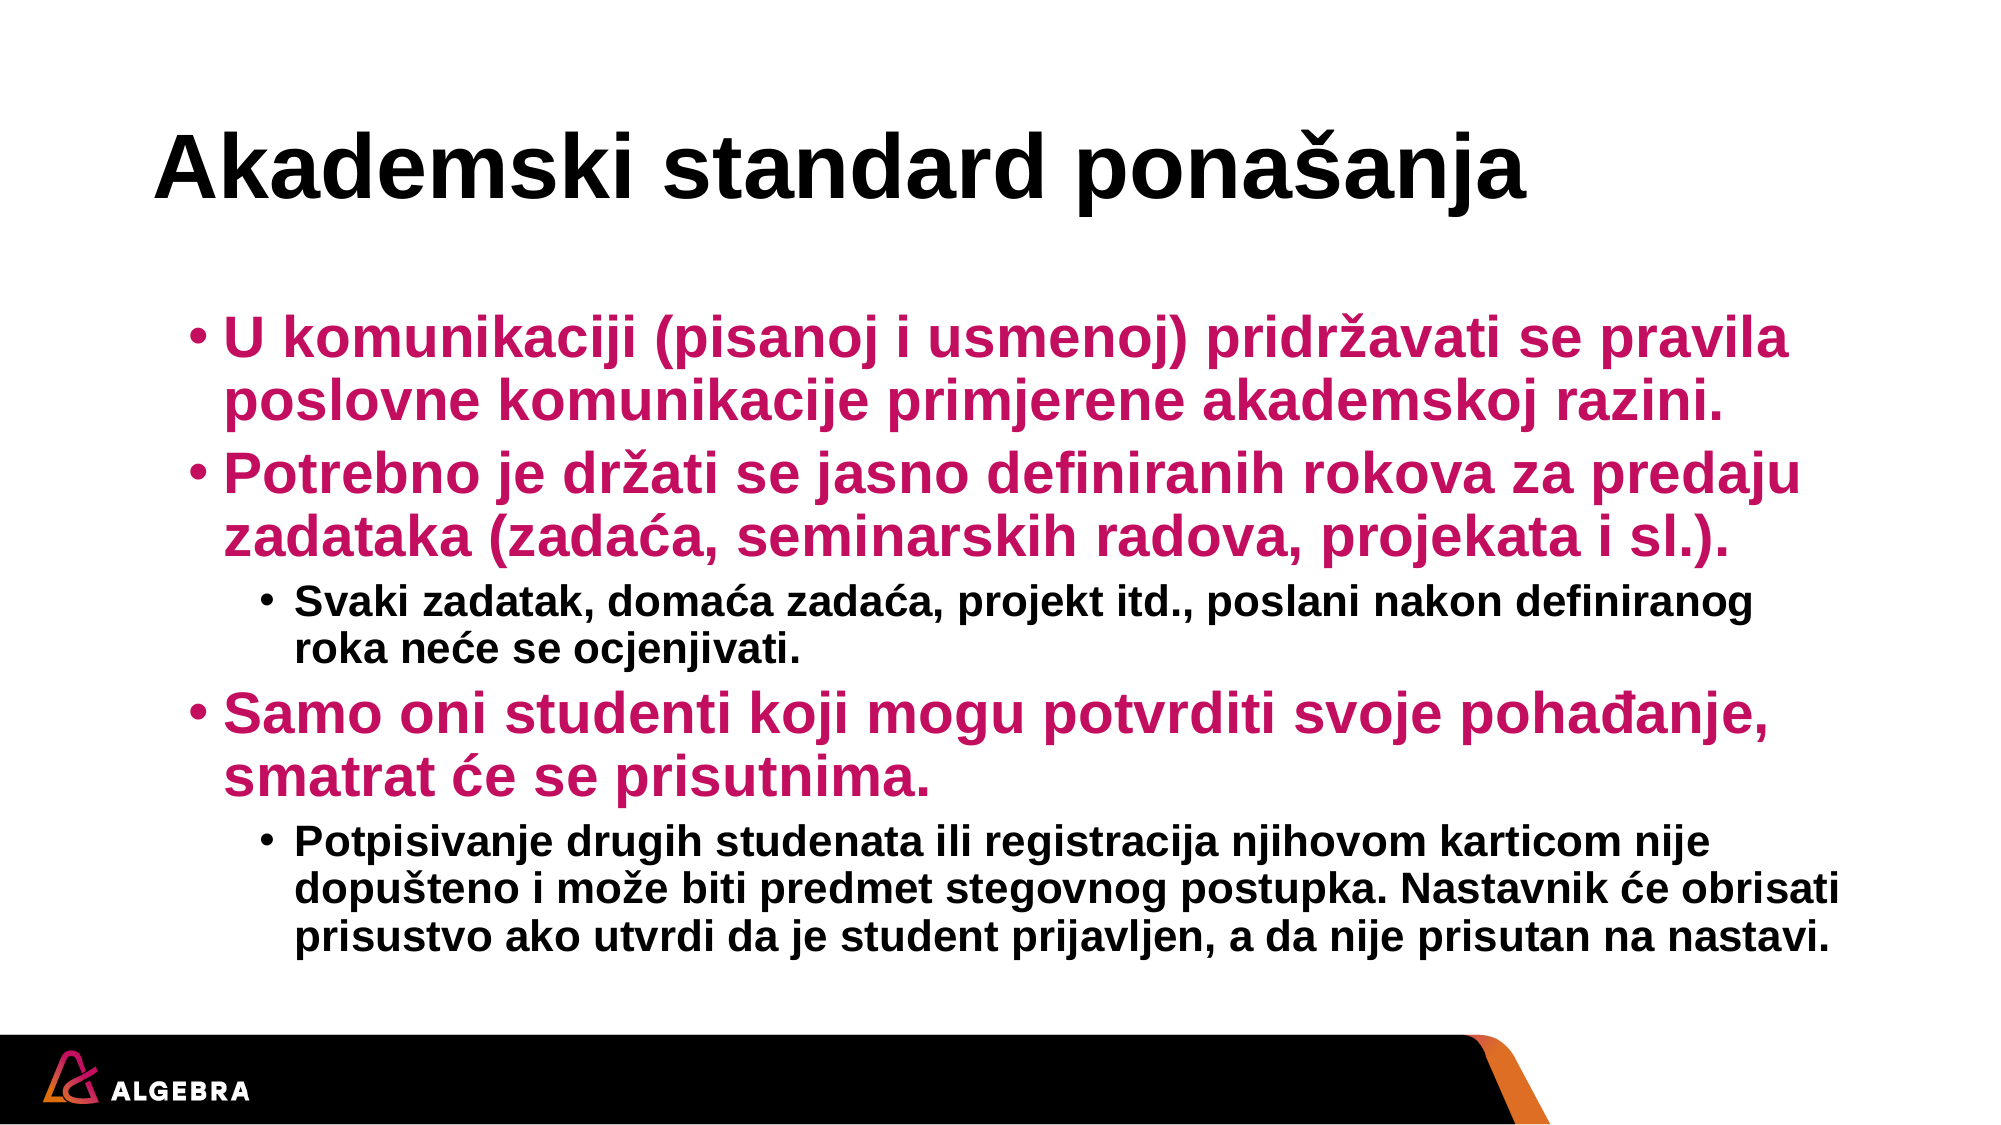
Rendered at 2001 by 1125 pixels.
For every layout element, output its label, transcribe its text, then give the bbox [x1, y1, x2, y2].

title Akademski standard ponašanja [137, 59, 1863, 278]
list U komunikaciji (pisanoj i usmenoj) pridržavati se pravila poslovne komunikacije primjerene akademskoj razini. Potrebno je držati se jasno definiranih rokova za predaju zadataka (zadaća, seminarskih radova, projekata i sl.). Svaki zadatak, domaća zadaća, projekt itd., poslani nakon definiranog roka neće se ocjenjivati. Samo oni studenti koji mogu potvrditi svoje pohađanje, smatrat će se prisutnima. Potpisivanje drugih studenata ili registracija njihovom karticom nije dopušteno i može biti predmet stegovnog postupka. Nastavnik će obrisati prisustvo ako utvrdi da je student prijavljen, a da nije prisutan na nastavi. [137, 299, 1863, 1014]
picture [0, 1034, 1733, 1125]
